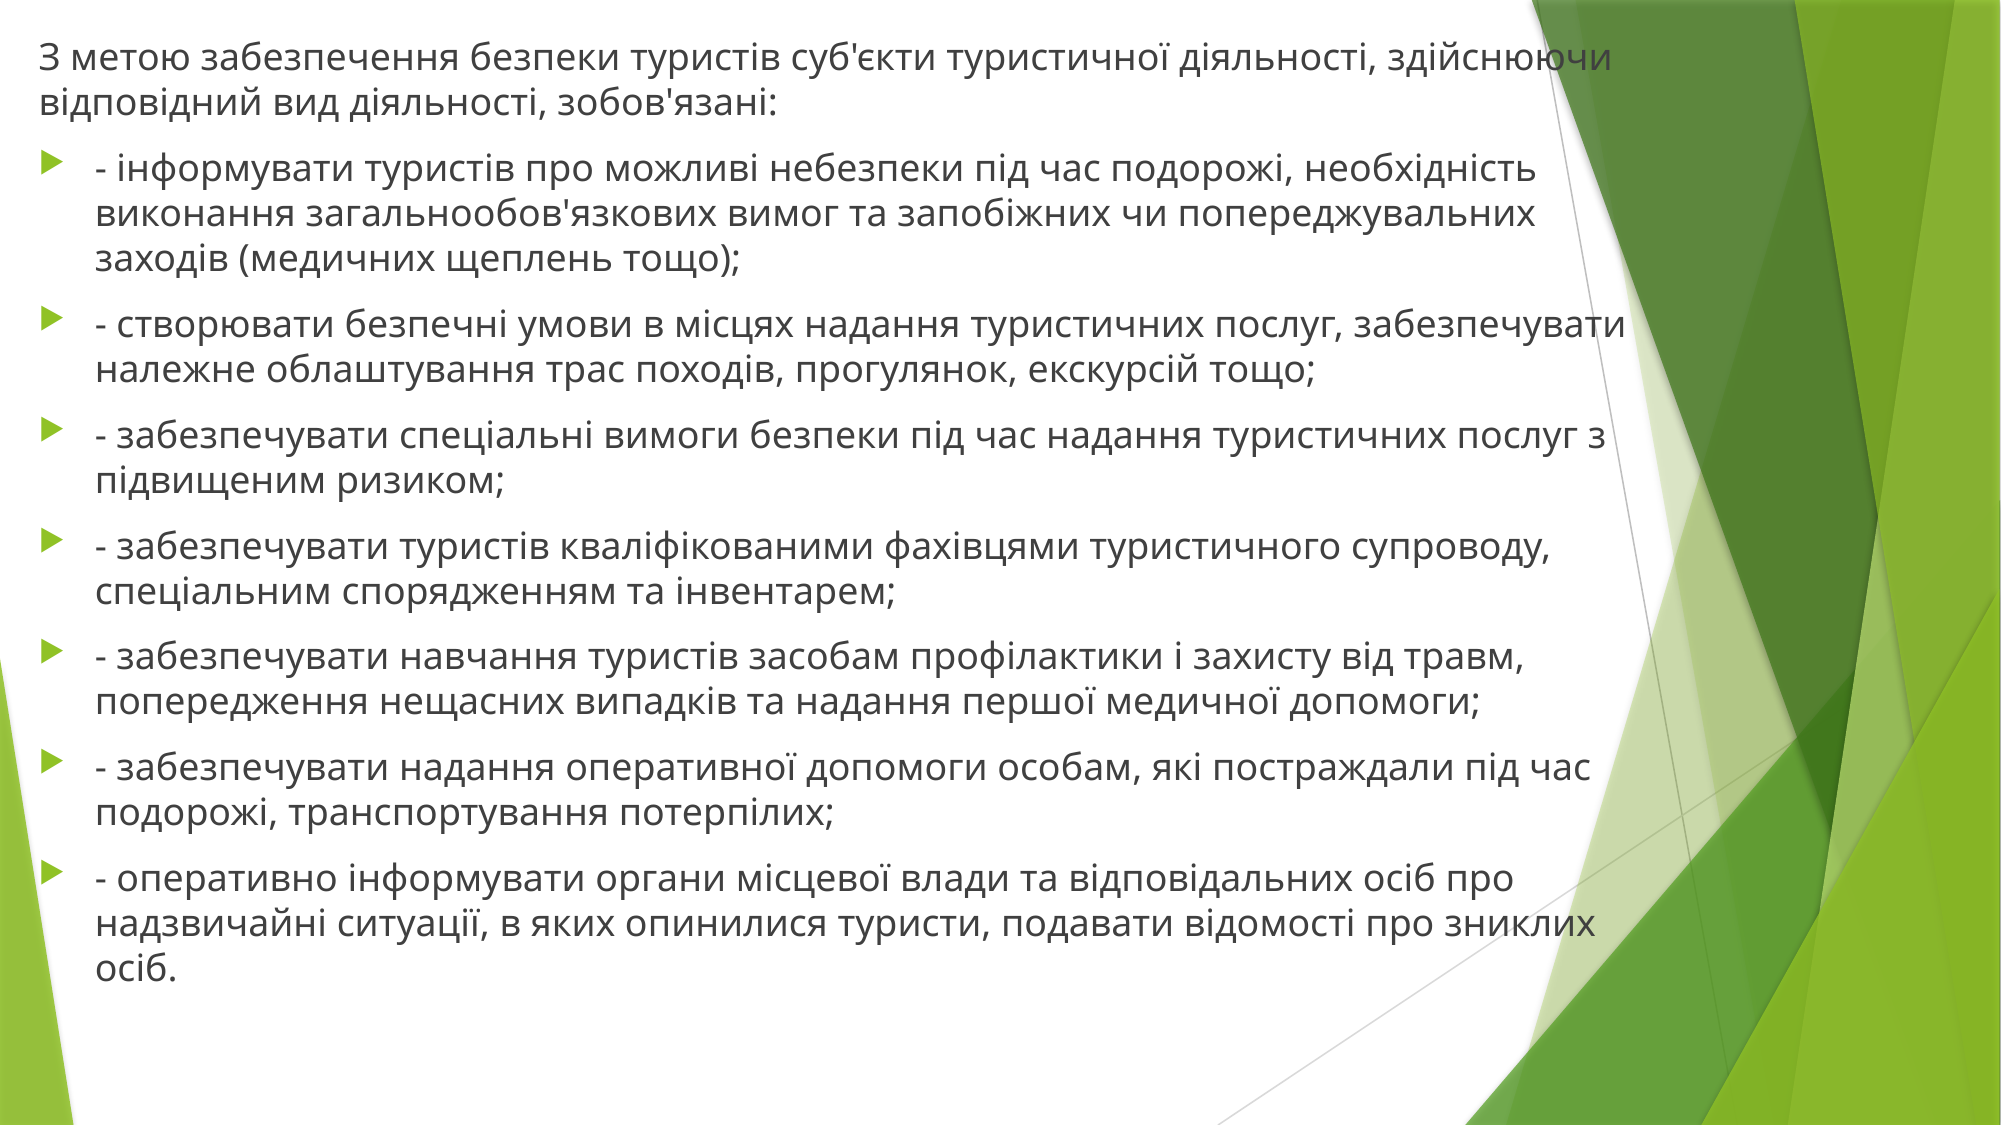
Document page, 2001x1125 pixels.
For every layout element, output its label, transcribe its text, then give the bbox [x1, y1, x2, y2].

list З метою забезпечення безпеки туристів суб'єкти туристичної діяльності, здійснюючи відповідний вид діяльності, зобов'язані: - інформувати туристів про можливі небезпеки під час подорожі, необхідність виконання загальнообов'язкових вимог та запобіжних чи попереджувальних заходів (медичних щеплень тощо); - створювати безпечні умови в місцях надання туристичних послуг, забезпечувати належне облаштування трас походів, прогулянок, екскурсій тощо; - забезпечувати спеціальні вимоги безпеки під час надання туристичних послуг з підвищеним ризиком; - забезпечувати туристів кваліфікованими фахівцями туристичного супроводу, спеціальним спорядженням та інвентарем; - забезпечувати навчання туристів засобам профілактики і захисту від травм, попередження нещасних випадків та надання першої медичної допомоги; - забезпечувати надання оперативної допомоги особам, які постраждали під час подорожі, транспортування потерпілих; - оперативно інформувати органи місцевої влади та відповідальних осіб про надзвичайні ситуації, в яких опинилися туристи, подавати відомості про зниклих осіб. [23, 25, 1653, 1063]
